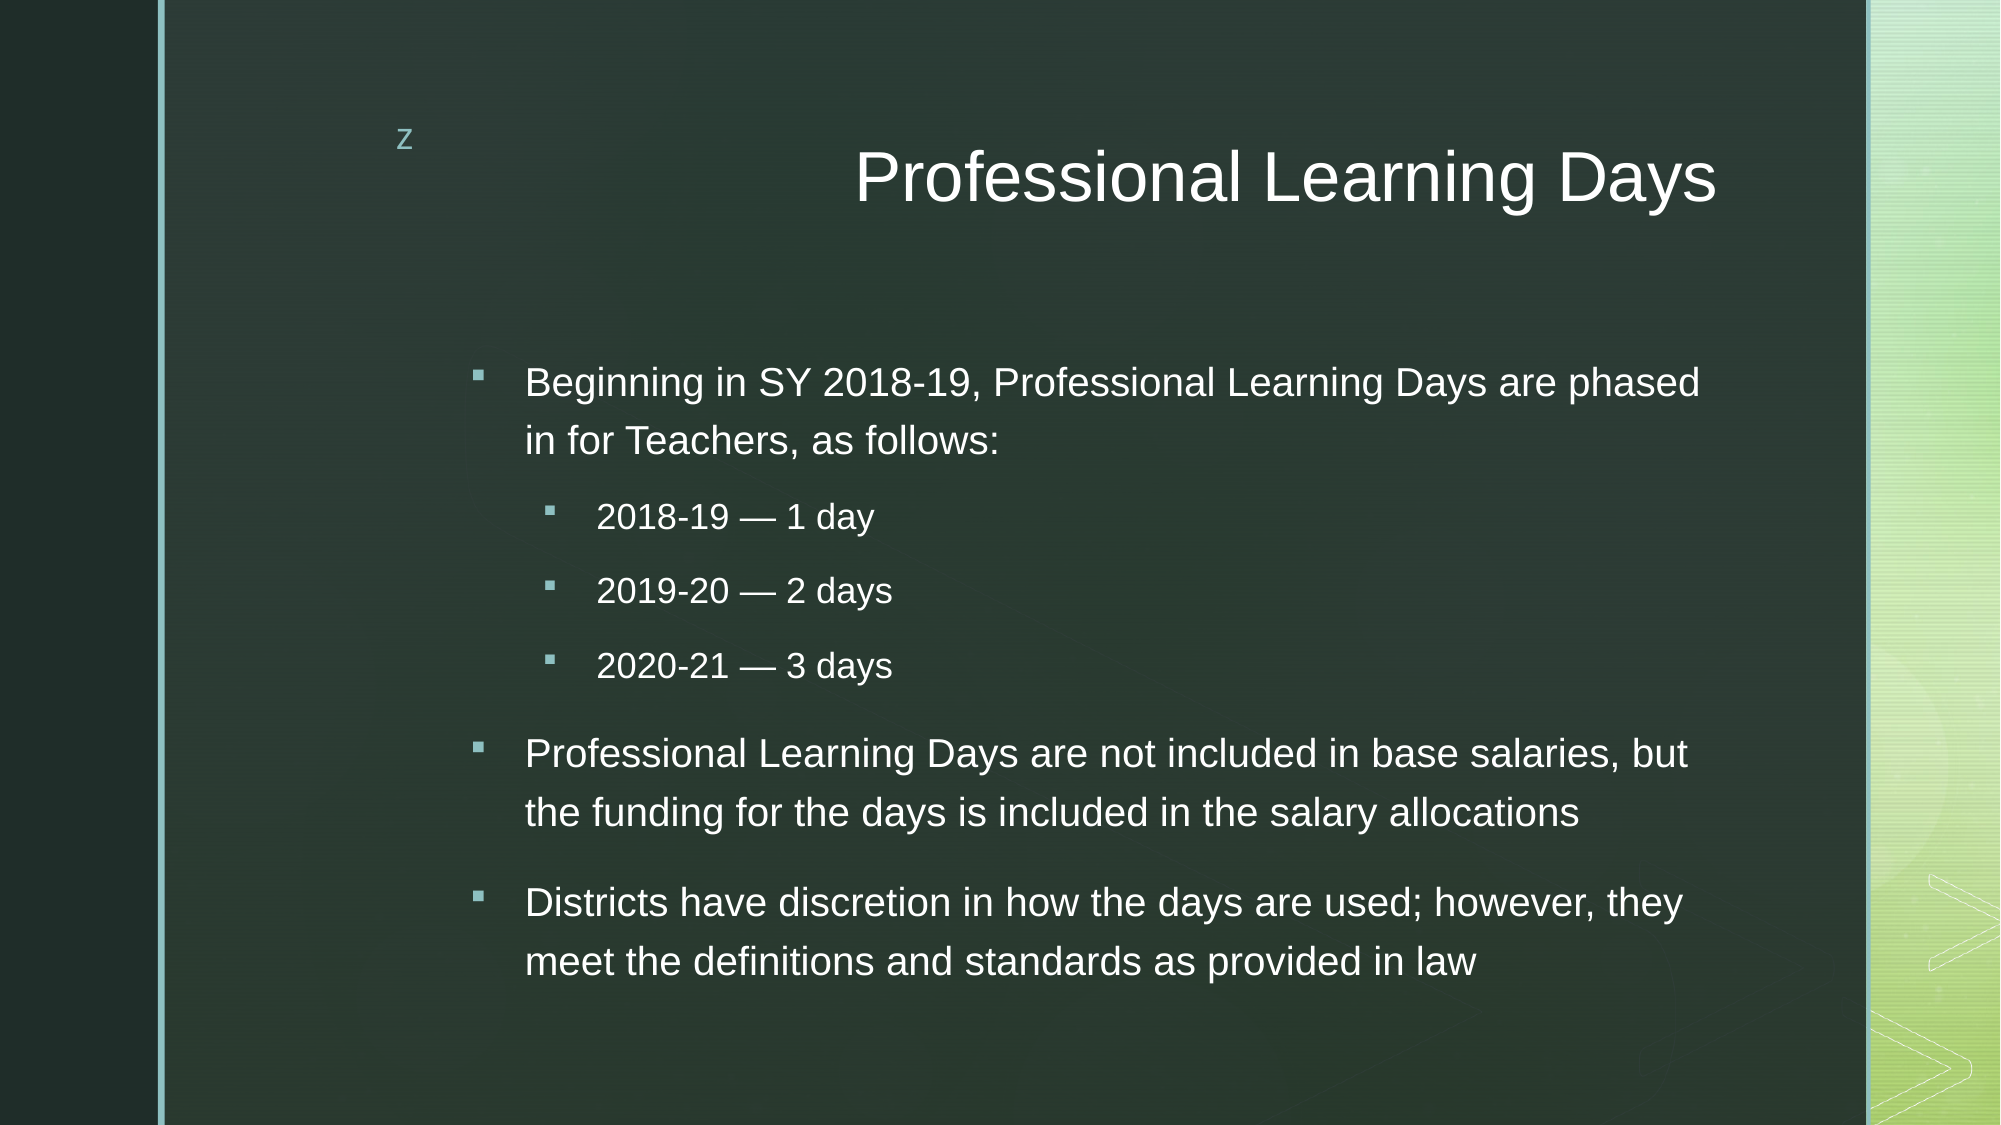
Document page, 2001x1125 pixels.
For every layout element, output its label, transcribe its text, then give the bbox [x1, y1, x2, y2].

list Beginning in SY 2018-19, Professional Learning Days are phased in for Teachers, as follows: 2018-19 — 1 day 2019-20 — 2 days 2020-21 — 3 days Professional Learning Days are not included in base salaries, but the funding for the days is included in the salary allocations Districts have discretion in how the days are used; however, they meet the definitions and standards as provided in law [454, 336, 1734, 993]
picture [1871, 0, 2001, 1125]
title Professional Learning Days [428, 132, 1734, 310]
